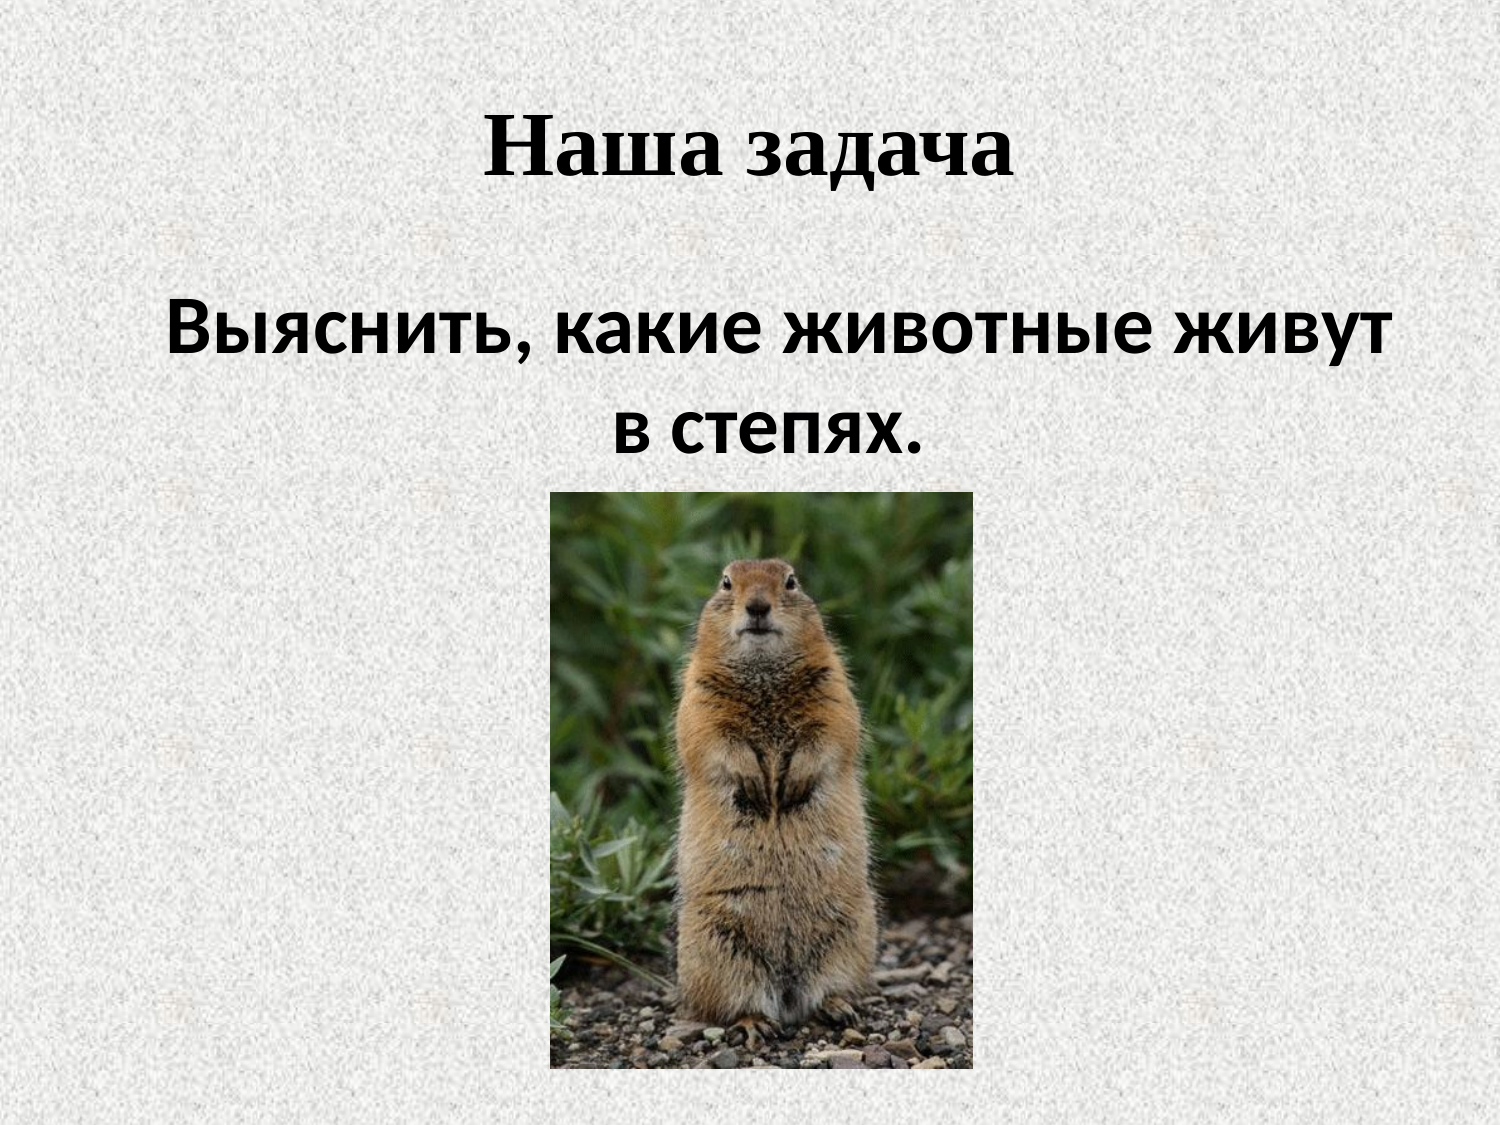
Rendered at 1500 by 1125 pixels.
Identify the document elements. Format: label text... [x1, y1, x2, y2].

title Наша задача [74, 44, 1426, 233]
picture [0, 0, 1500, 1125]
list Выяснить, какие животные живут в степях. [74, 262, 1426, 1006]
